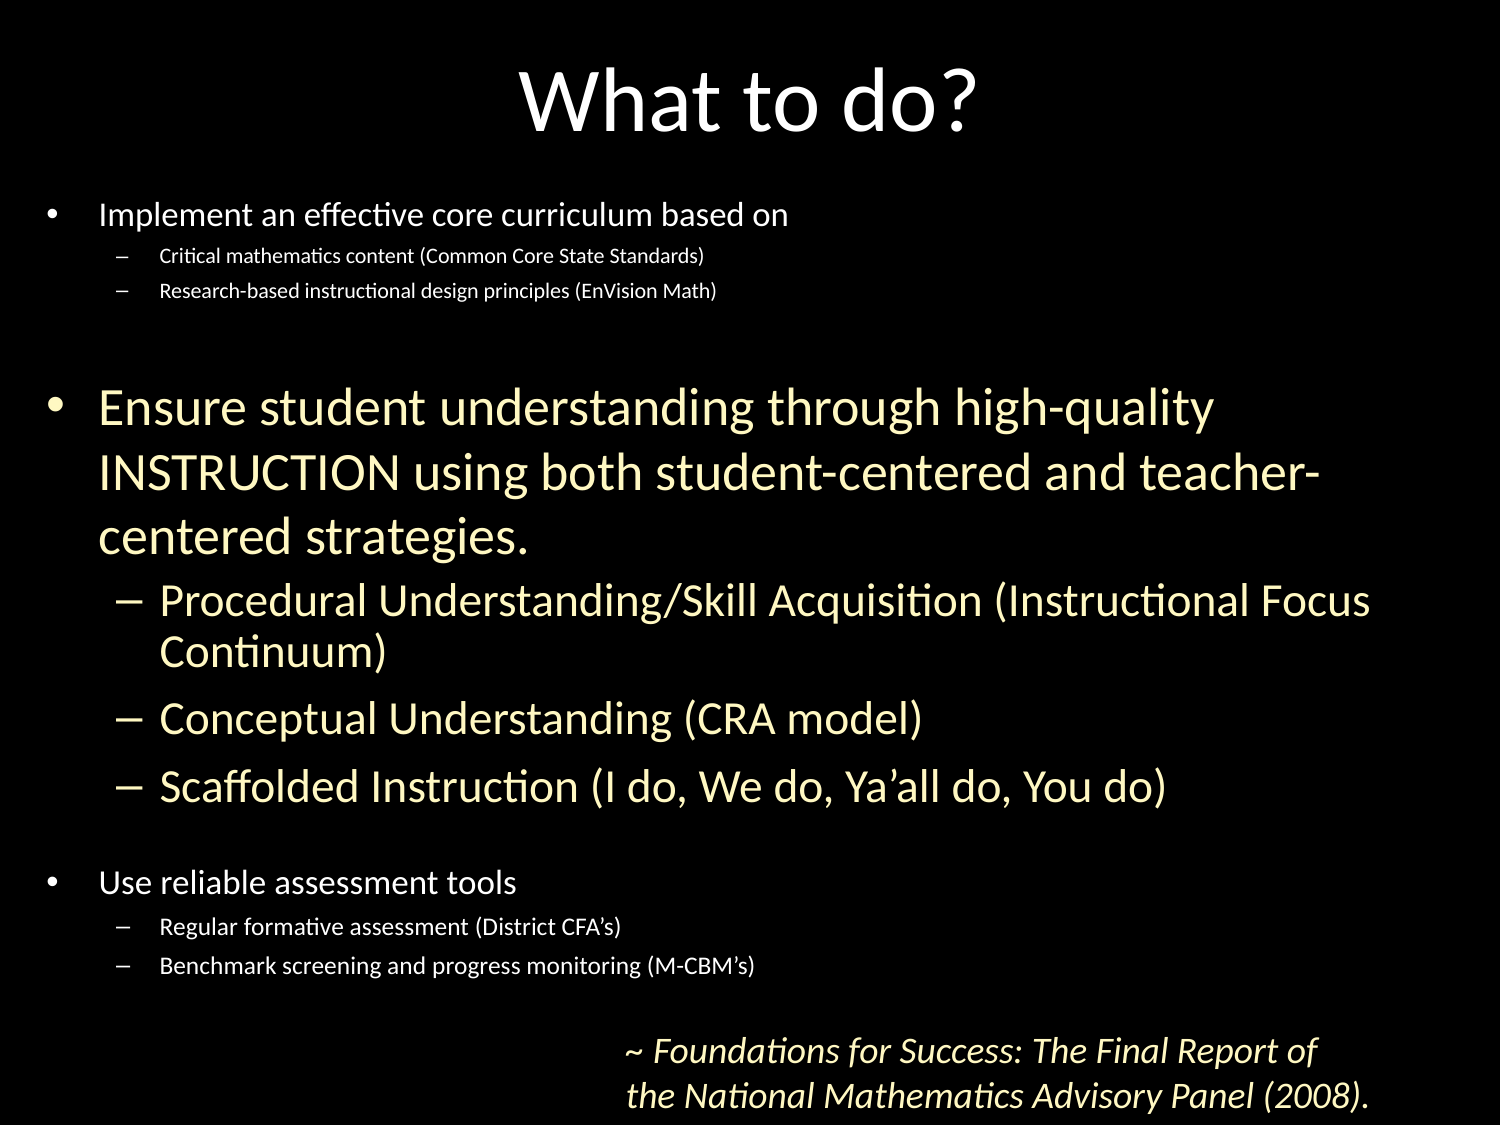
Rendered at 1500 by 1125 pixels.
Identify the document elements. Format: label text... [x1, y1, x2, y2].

text_box ~ Foundations for Success: The Final Report of the National Mathematics Advisory Panel (2008). [610, 1018, 1466, 1124]
list Implement an effective core curriculum based on Critical mathematics content (Common Core State Standards) Research-based instructional design principles (EnVision Math) Ensure student understanding through high-quality INSTRUCTION using both student-centered and teacher-centered strategies. Procedural Understanding/Skill Acquisition (Instructional Focus Continuum) Conceptual Understanding (CRA model) Scaffolded Instruction (I do, We do, Ya’all do, You do) Use reliable assessment tools Regular formative assessment (District CFA’s) Benchmark screening and progress monitoring (M-CBM’s) [31, 189, 1466, 993]
title What to do? [75, 0, 1425, 189]
